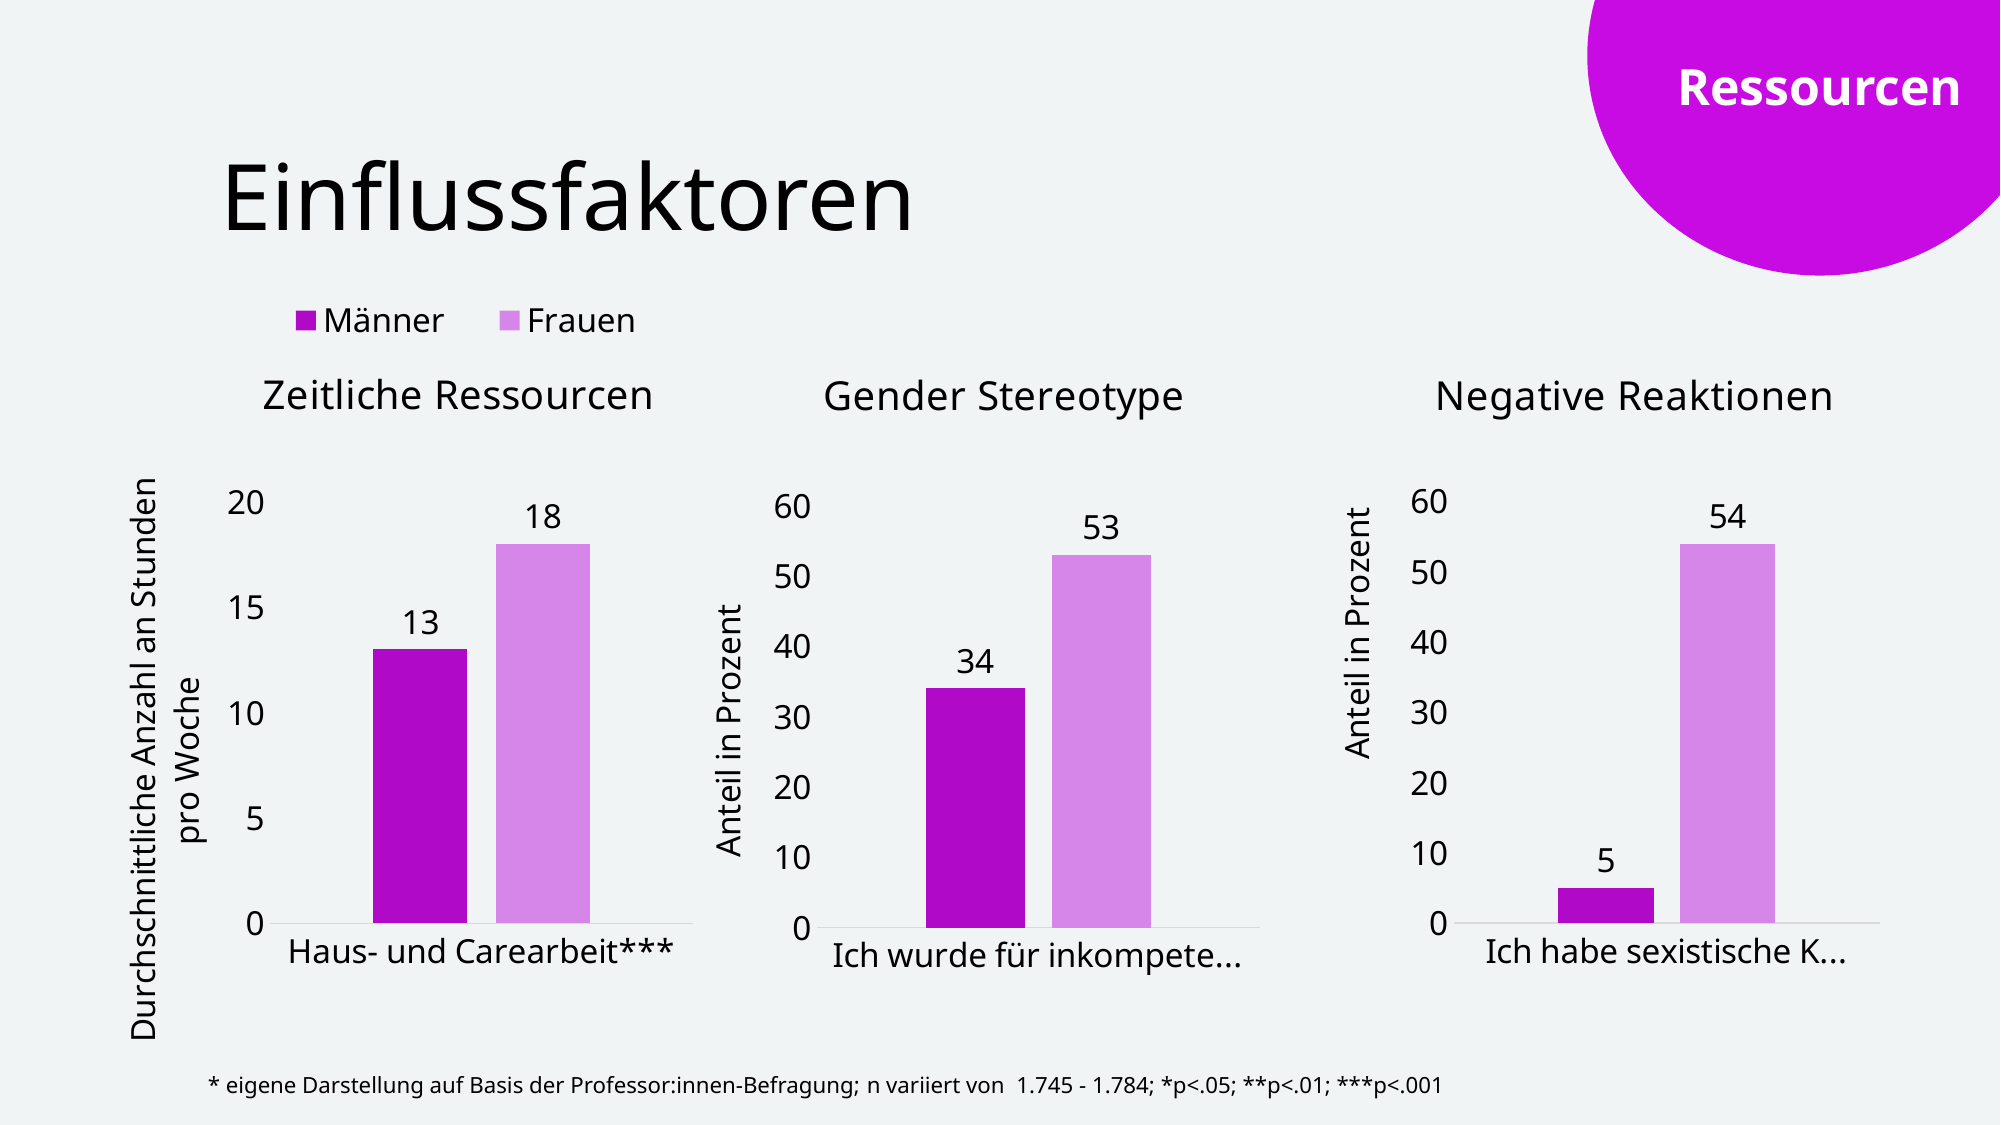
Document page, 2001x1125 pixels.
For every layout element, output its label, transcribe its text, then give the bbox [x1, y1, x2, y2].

chart [92, 271, 1894, 1049]
text_box Ressourcen [1586, 0, 2000, 277]
title Einflussfaktoren [205, 97, 1234, 304]
text_box * eigene Darstellung auf Basis der Professor:innen-Befragung; n variiert von 1.745 - 1.784; *p<.05; **p<.01; ***p<.001 [193, 1064, 1938, 1106]
